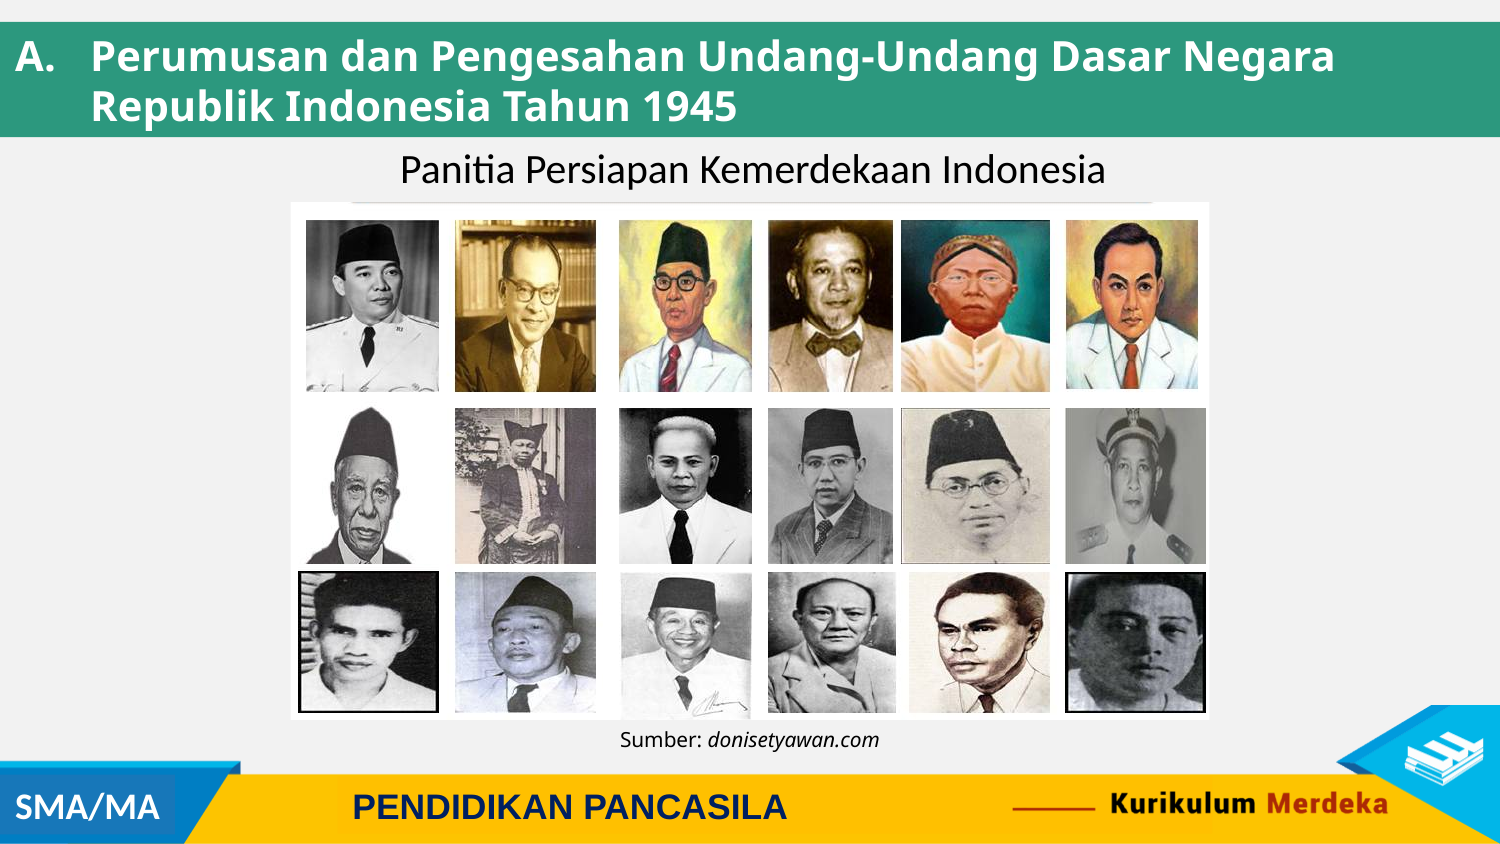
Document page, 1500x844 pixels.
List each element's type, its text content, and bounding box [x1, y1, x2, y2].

picture [290, 201, 1210, 720]
text_box Panitia Persiapan Kemerdekaan Indonesia [385, 134, 1165, 200]
text_box Perumusan dan Pengesahan Undang-Undang Dasar Negara Republik Indonesia Tahun 1945 [0, 20, 1500, 139]
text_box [0, 705, 1500, 844]
